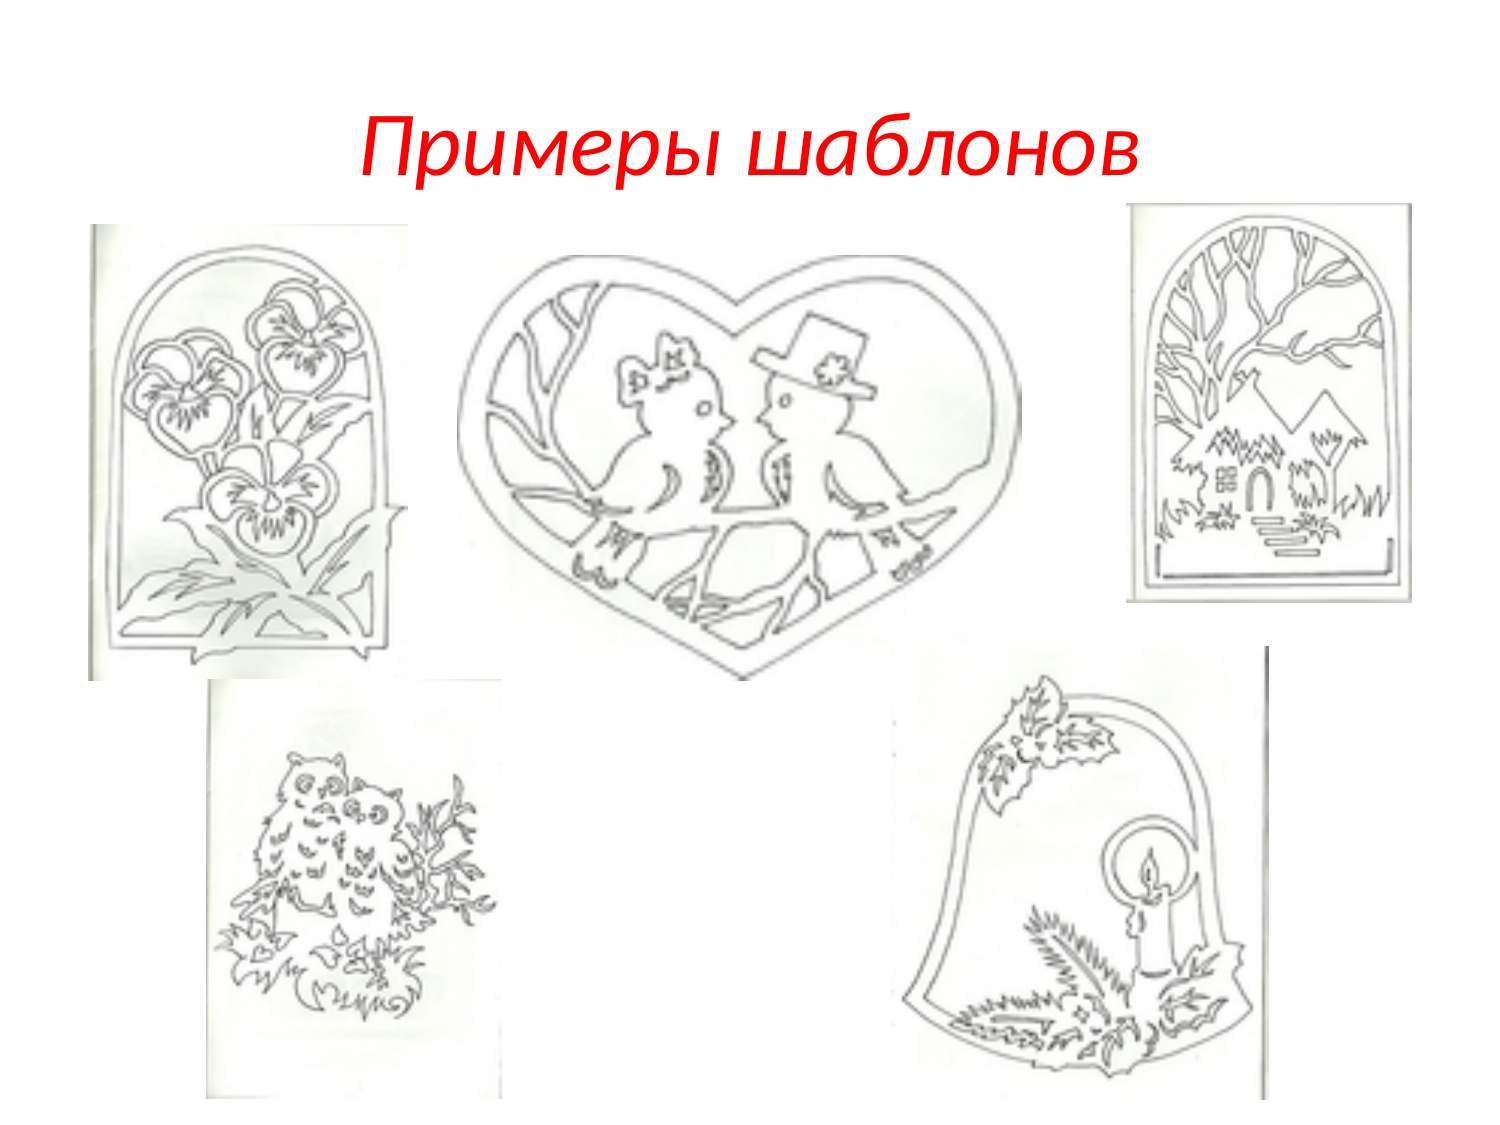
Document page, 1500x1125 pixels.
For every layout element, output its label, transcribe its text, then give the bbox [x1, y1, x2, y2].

picture [88, 224, 1270, 1100]
title Примеры шаблонов [75, 45, 1425, 233]
picture [1125, 202, 1412, 604]
